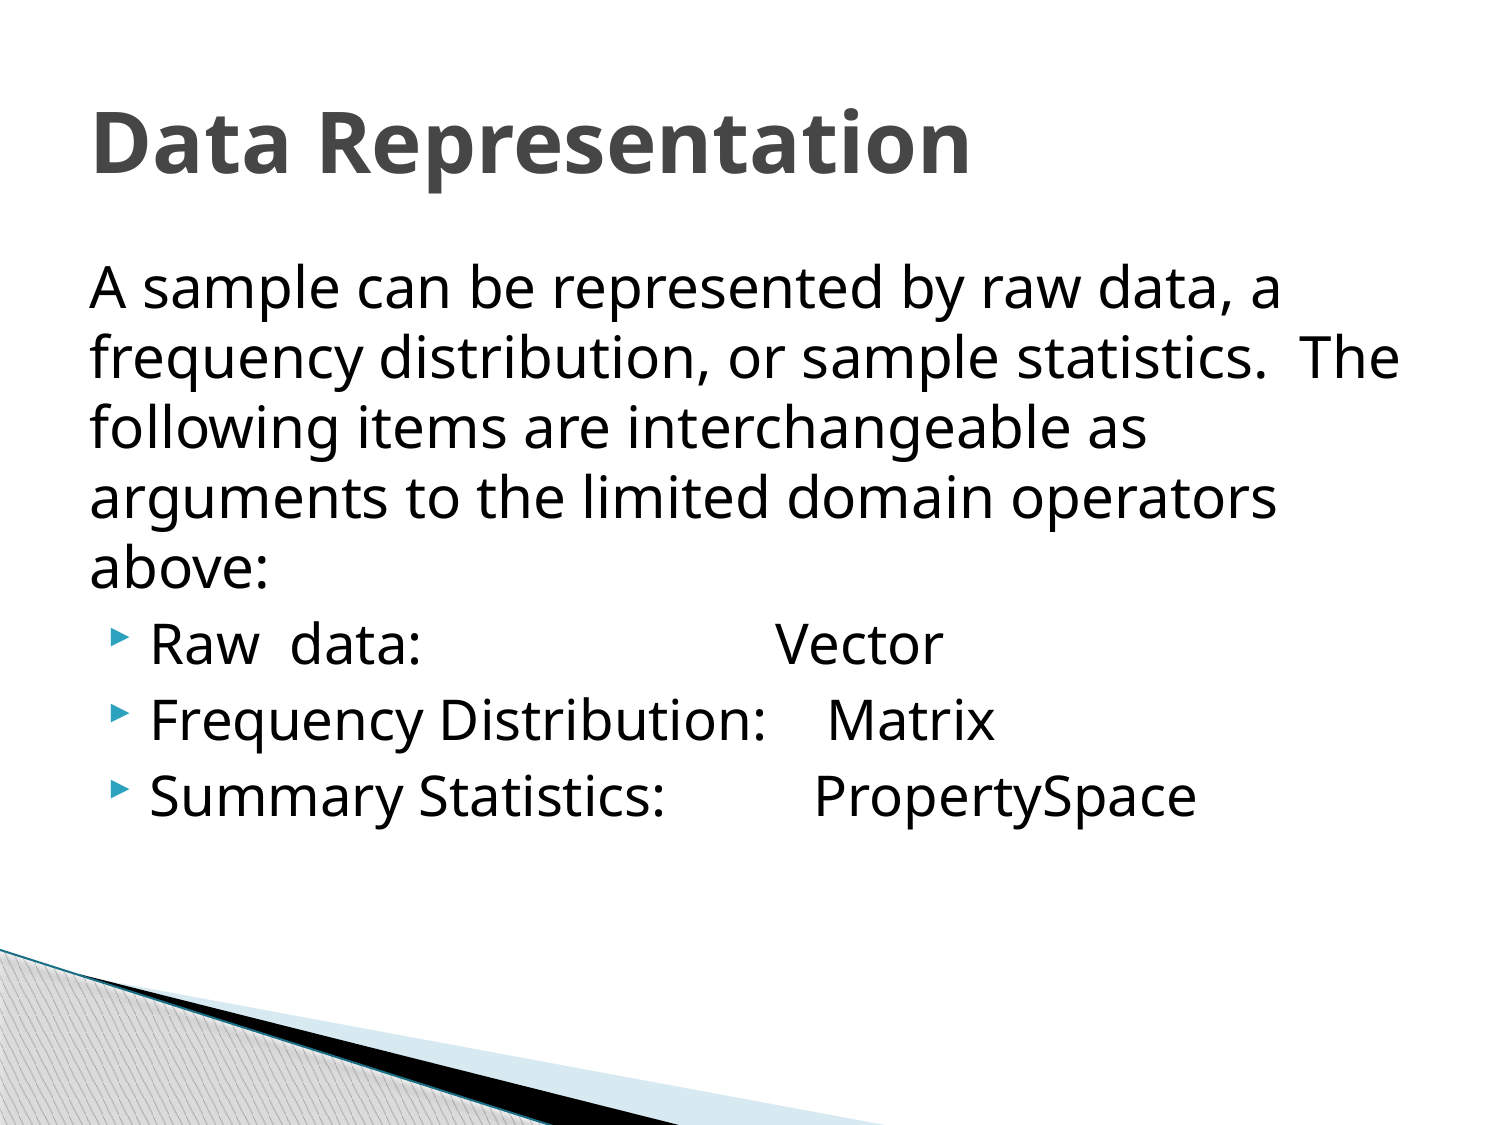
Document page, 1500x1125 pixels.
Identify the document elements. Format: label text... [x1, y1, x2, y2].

title Data Representation [75, 45, 1425, 233]
list A sample can be represented by raw data, a frequency distribution, or sample statistics. The following items are interchangeable as arguments to the limited domain operators above: Raw data: Vector Frequency Distribution: Matrix Summary Statistics: PropertySpace [75, 243, 1425, 986]
